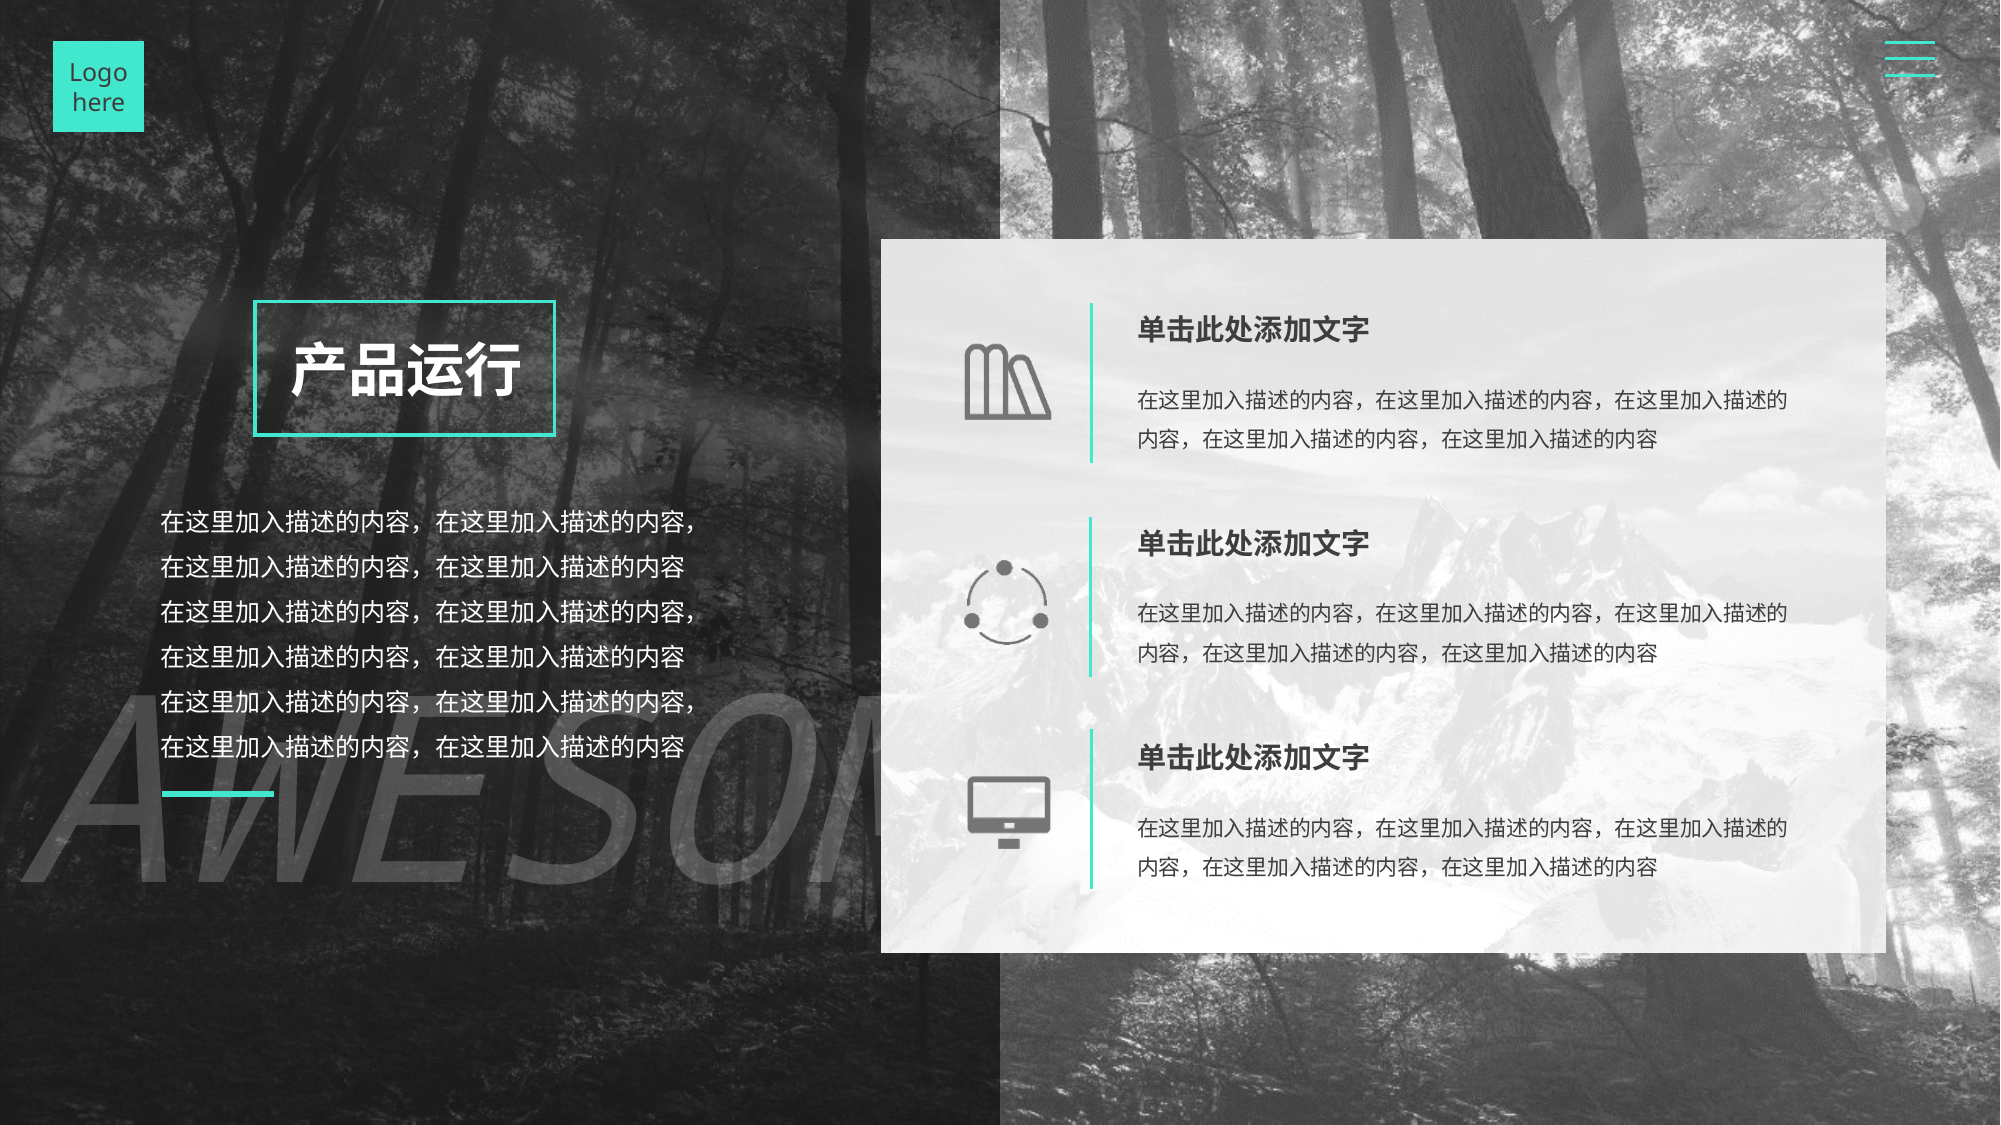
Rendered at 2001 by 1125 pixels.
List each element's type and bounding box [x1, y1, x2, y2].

text_box [1122, 732, 1821, 889]
text_box [1122, 517, 1821, 675]
text_box [54, 42, 1936, 132]
text_box [1122, 304, 1821, 461]
picture [0, 0, 2000, 1125]
